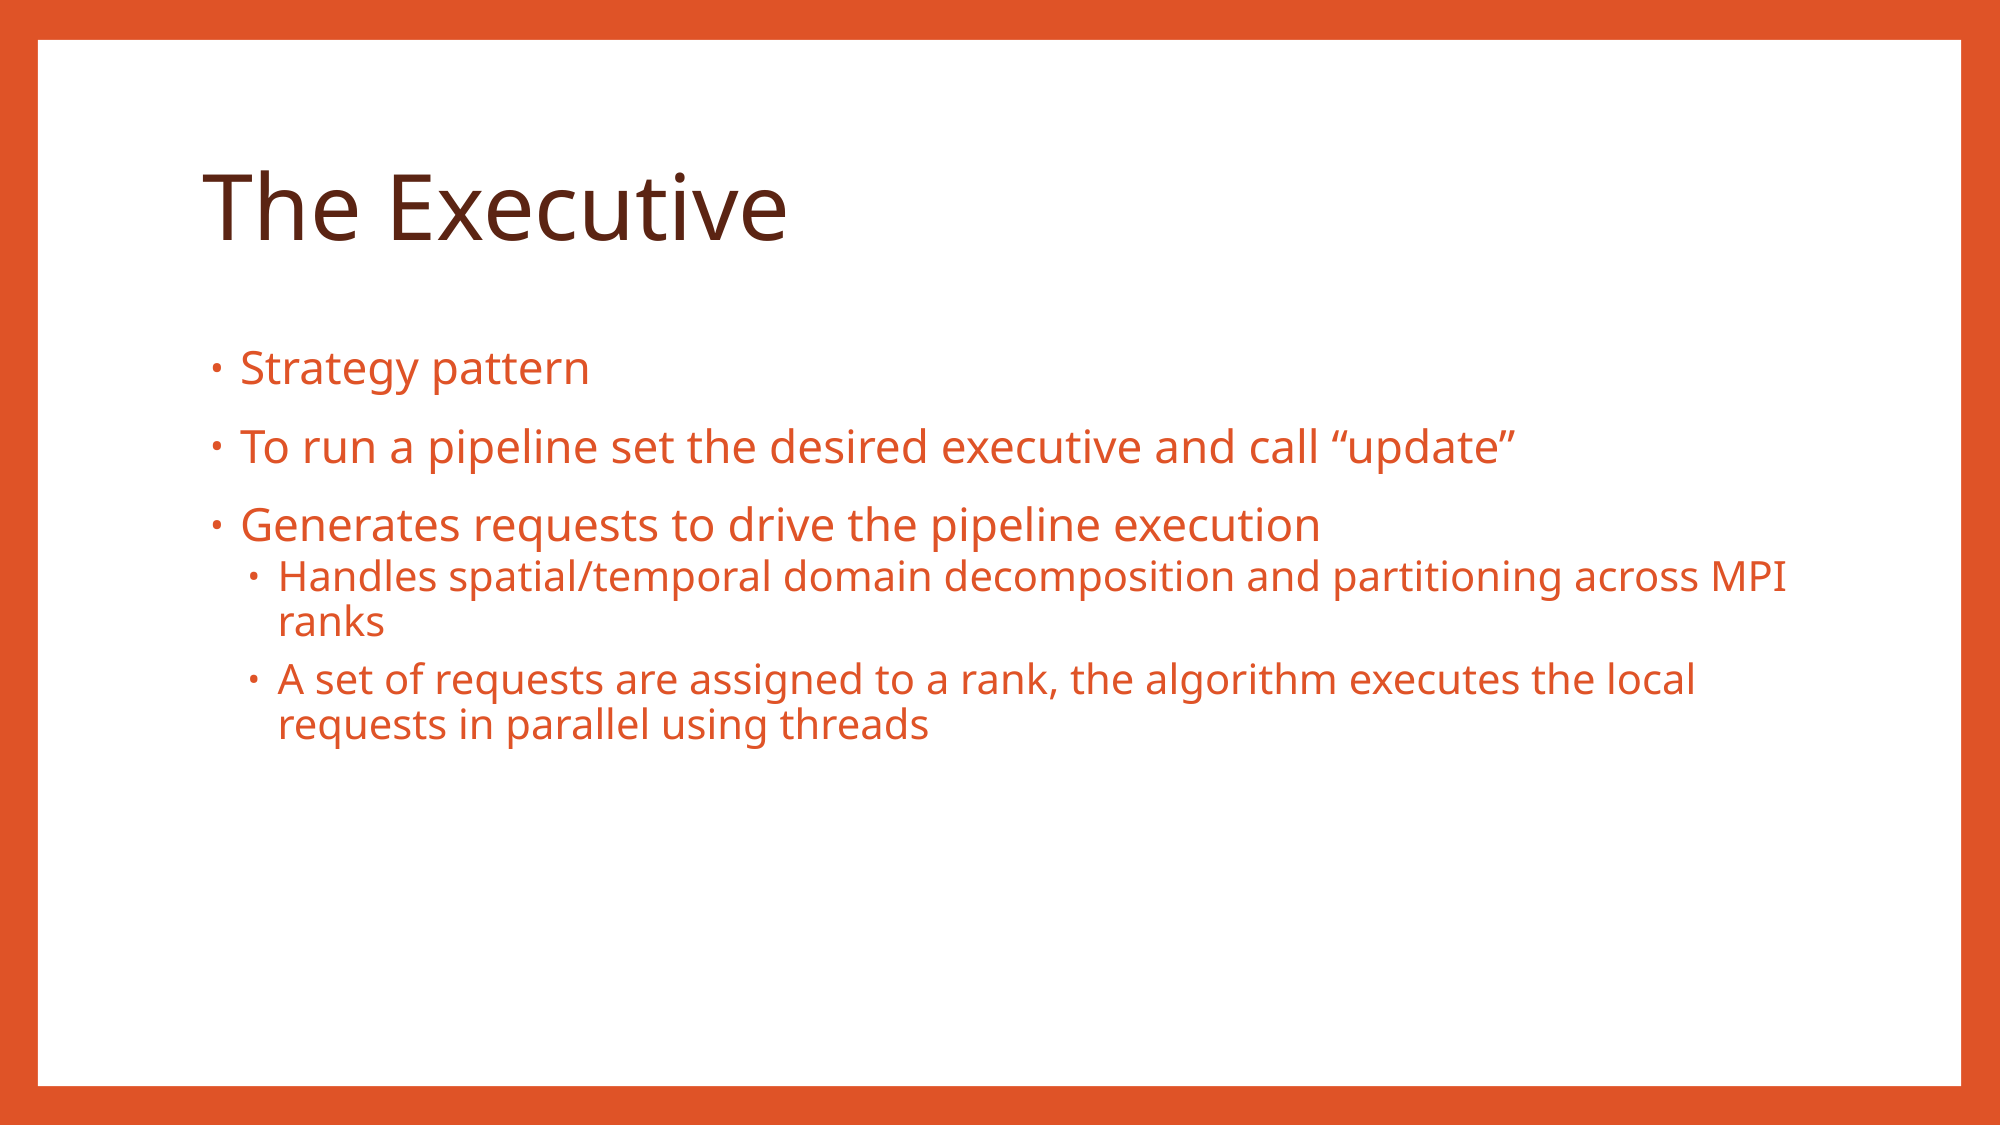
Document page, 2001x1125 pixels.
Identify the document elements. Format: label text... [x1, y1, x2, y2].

title The Executive [187, 99, 1808, 323]
list Strategy pattern To run a pipeline set the desired executive and call “update” Generates requests to drive the pipeline execution Handles spatial/temporal domain decomposition and partitioning across MPI ranks A set of requests are assigned to a rank, the algorithm executes the local requests in parallel using threads [187, 337, 1808, 1000]
